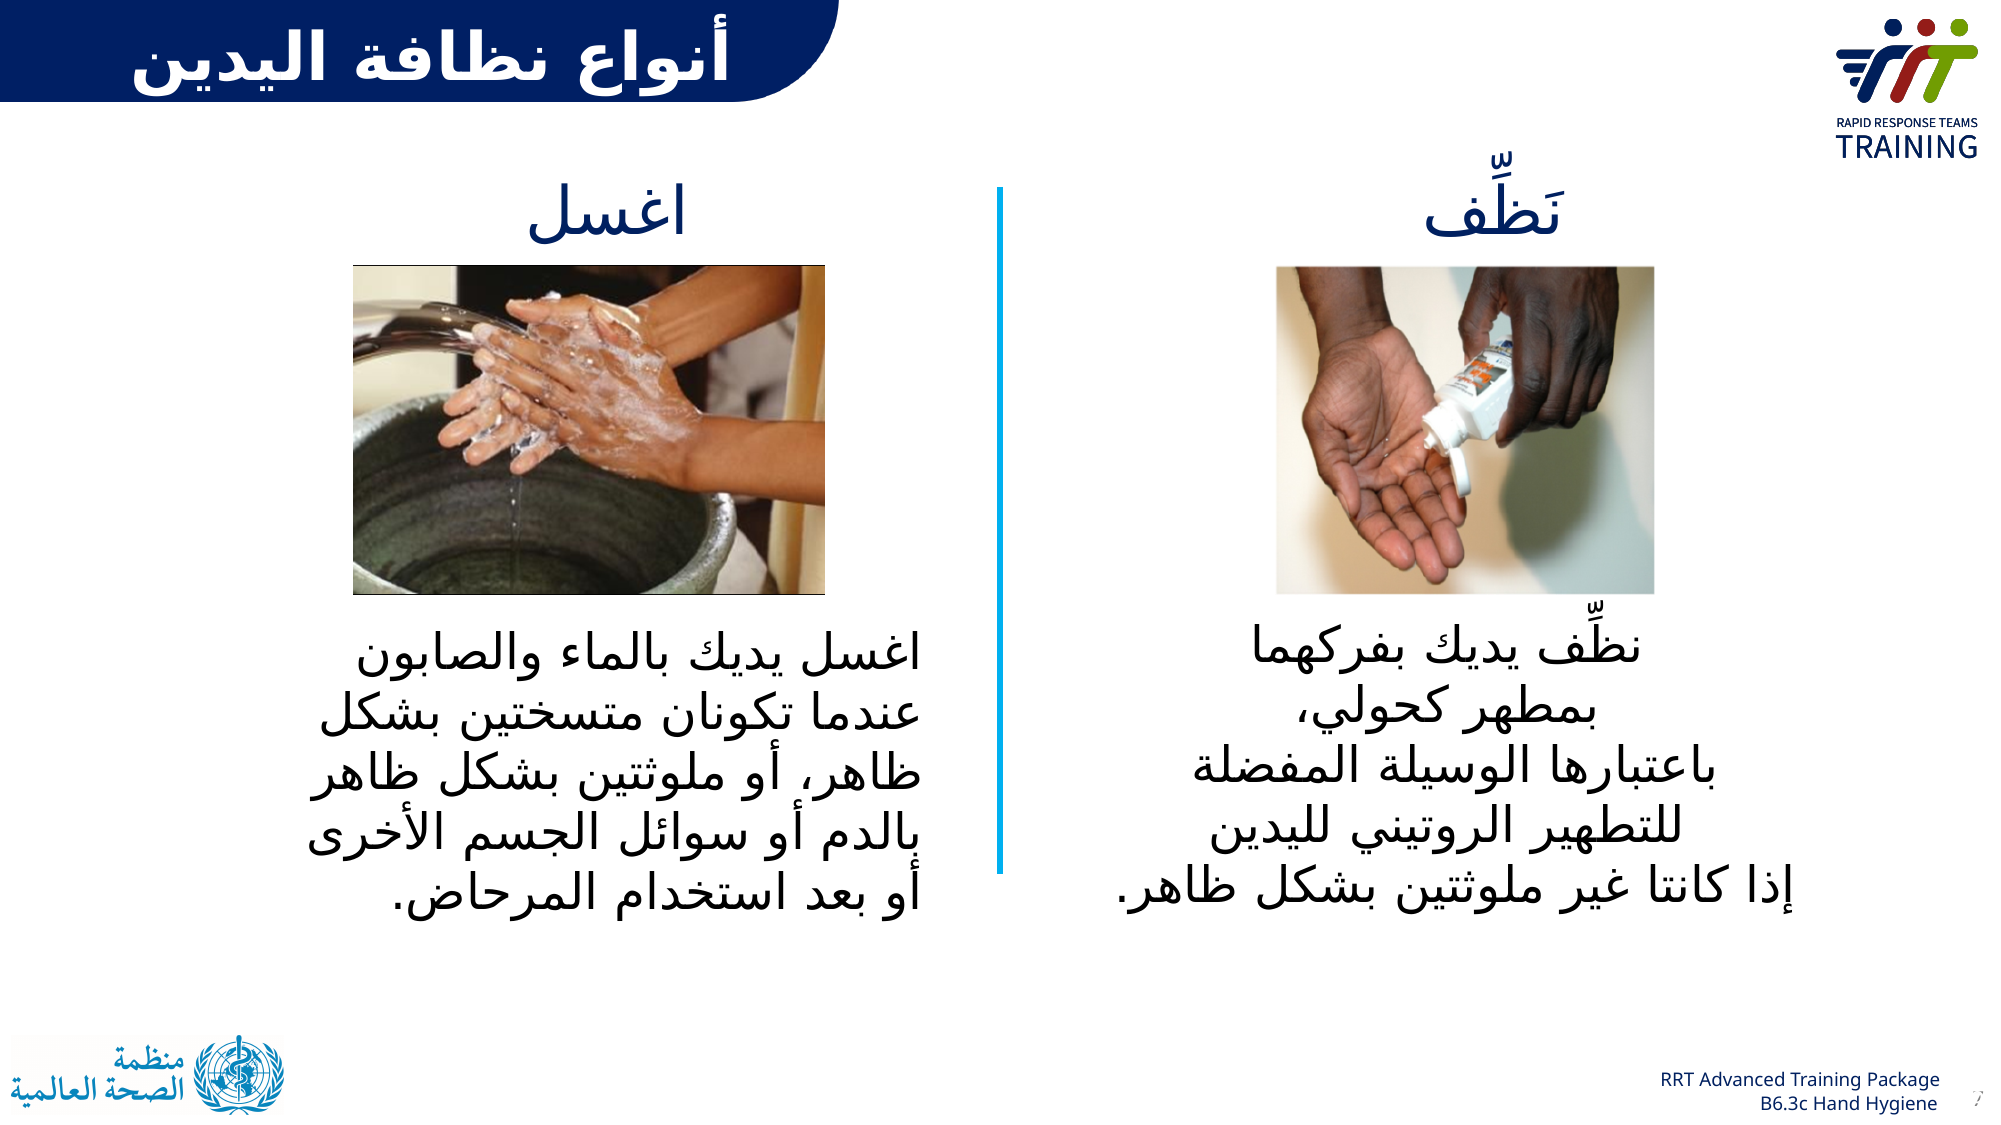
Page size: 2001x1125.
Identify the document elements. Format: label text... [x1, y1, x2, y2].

picture [352, 265, 826, 596]
text_box اغسل يديك بالماء والصابون عندما تكونان متسختين بشكل ظاهر، أو ملوثتين بشكل ظاهر بالدم أو سوائل الجسم الأخرى أو بعد استخدام المرحاض. [247, 612, 931, 927]
text_box اغسل [525, 167, 689, 248]
text_box أنواع نظافة اليدين [22, 15, 748, 62]
picture [1274, 265, 1655, 596]
text_box نظِّف يديك بفركهما بمطهر كحولي، باعتبارها الوسيلة المفضلة للتطهير الروتيني لليدين إذا كانتا غير ملوثتين بشكل ظاهر. [1069, 612, 1825, 913]
picture [1835, 19, 1978, 167]
text_box نَظِّف [1421, 167, 1564, 248]
picture [241, 1050, 247, 1059]
picture [0, 0, 839, 102]
picture [11, 1035, 284, 1115]
text_box 6. [1907, 1063, 1993, 1124]
